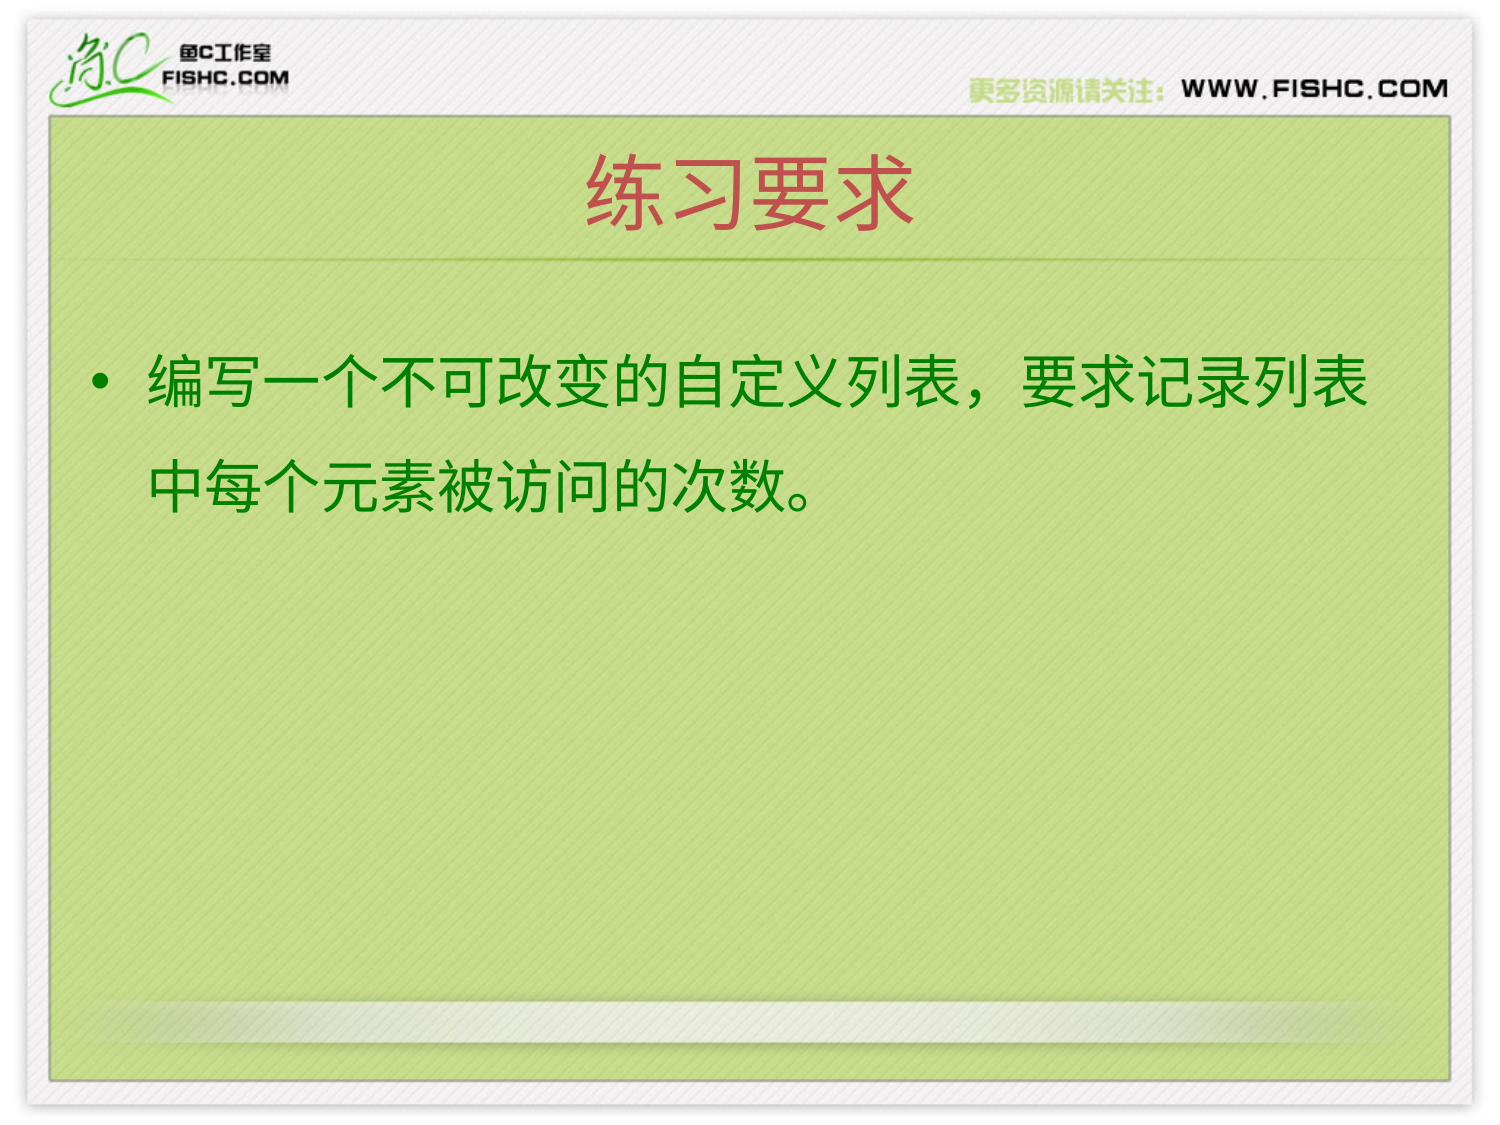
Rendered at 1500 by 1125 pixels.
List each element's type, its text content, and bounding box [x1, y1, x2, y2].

picture [0, 0, 1500, 1125]
list 编写一个不可改变的自定义列表，要求记录列表中每个元素被访问的次数。 [75, 302, 1425, 817]
title 练习要求 [75, 113, 1425, 268]
